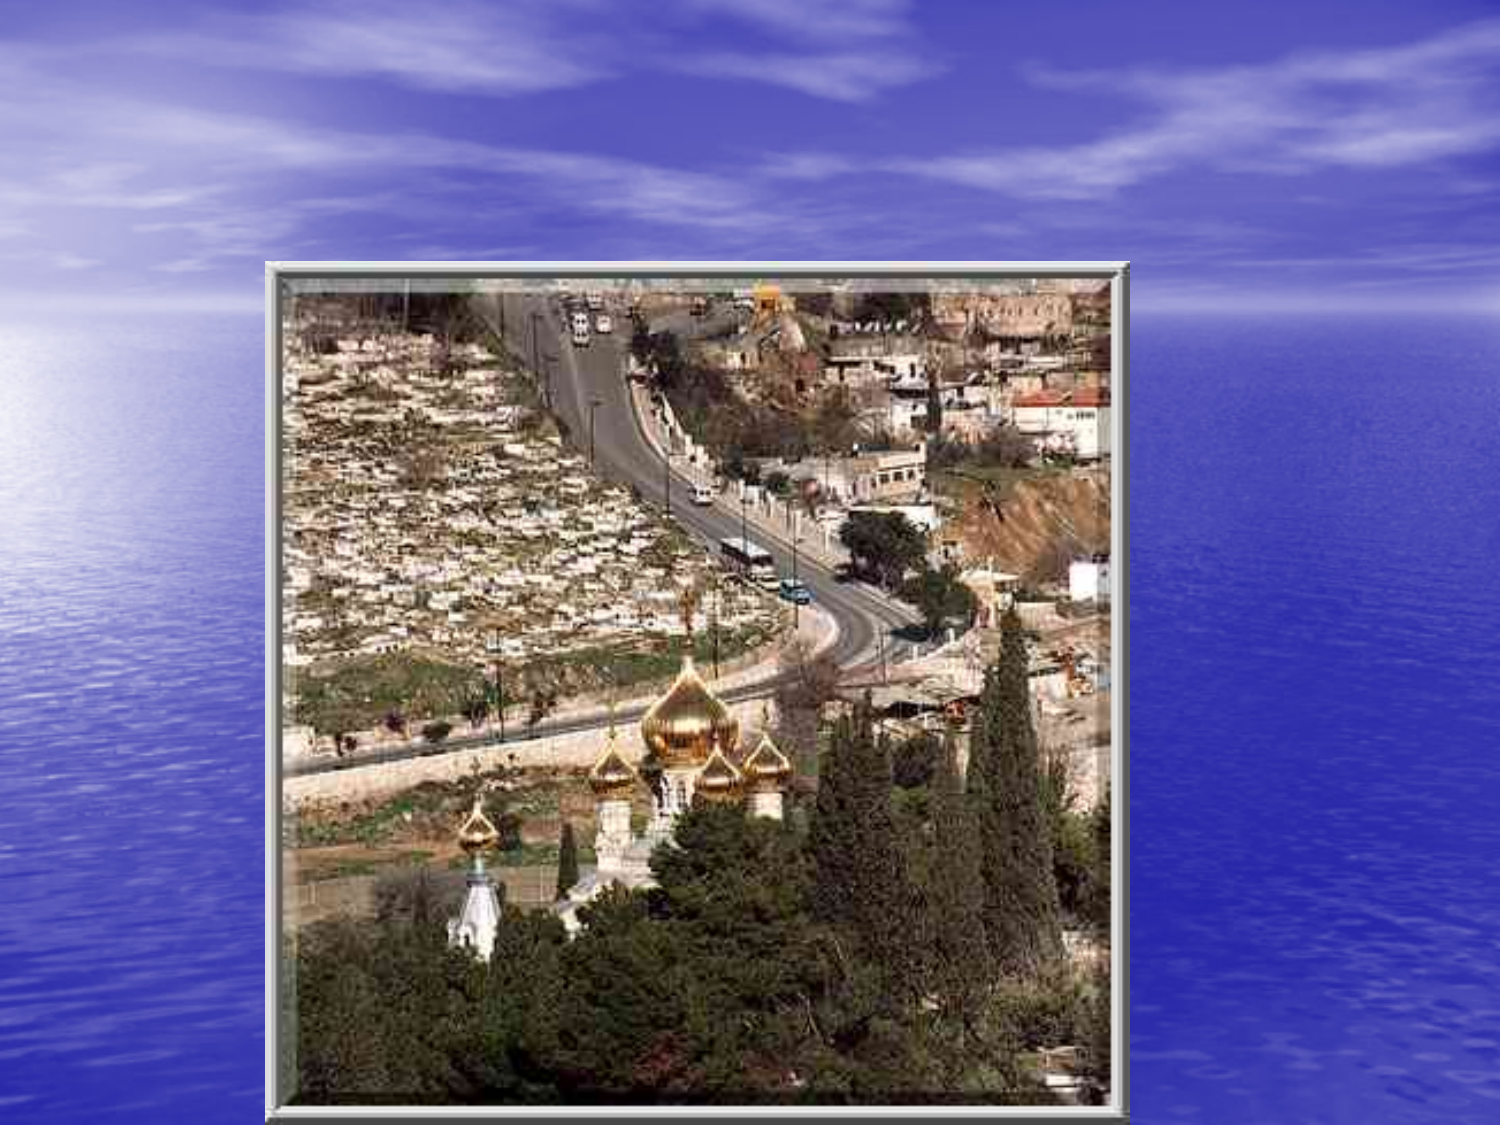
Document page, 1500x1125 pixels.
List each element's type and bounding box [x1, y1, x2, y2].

picture [265, 260, 1130, 1125]
